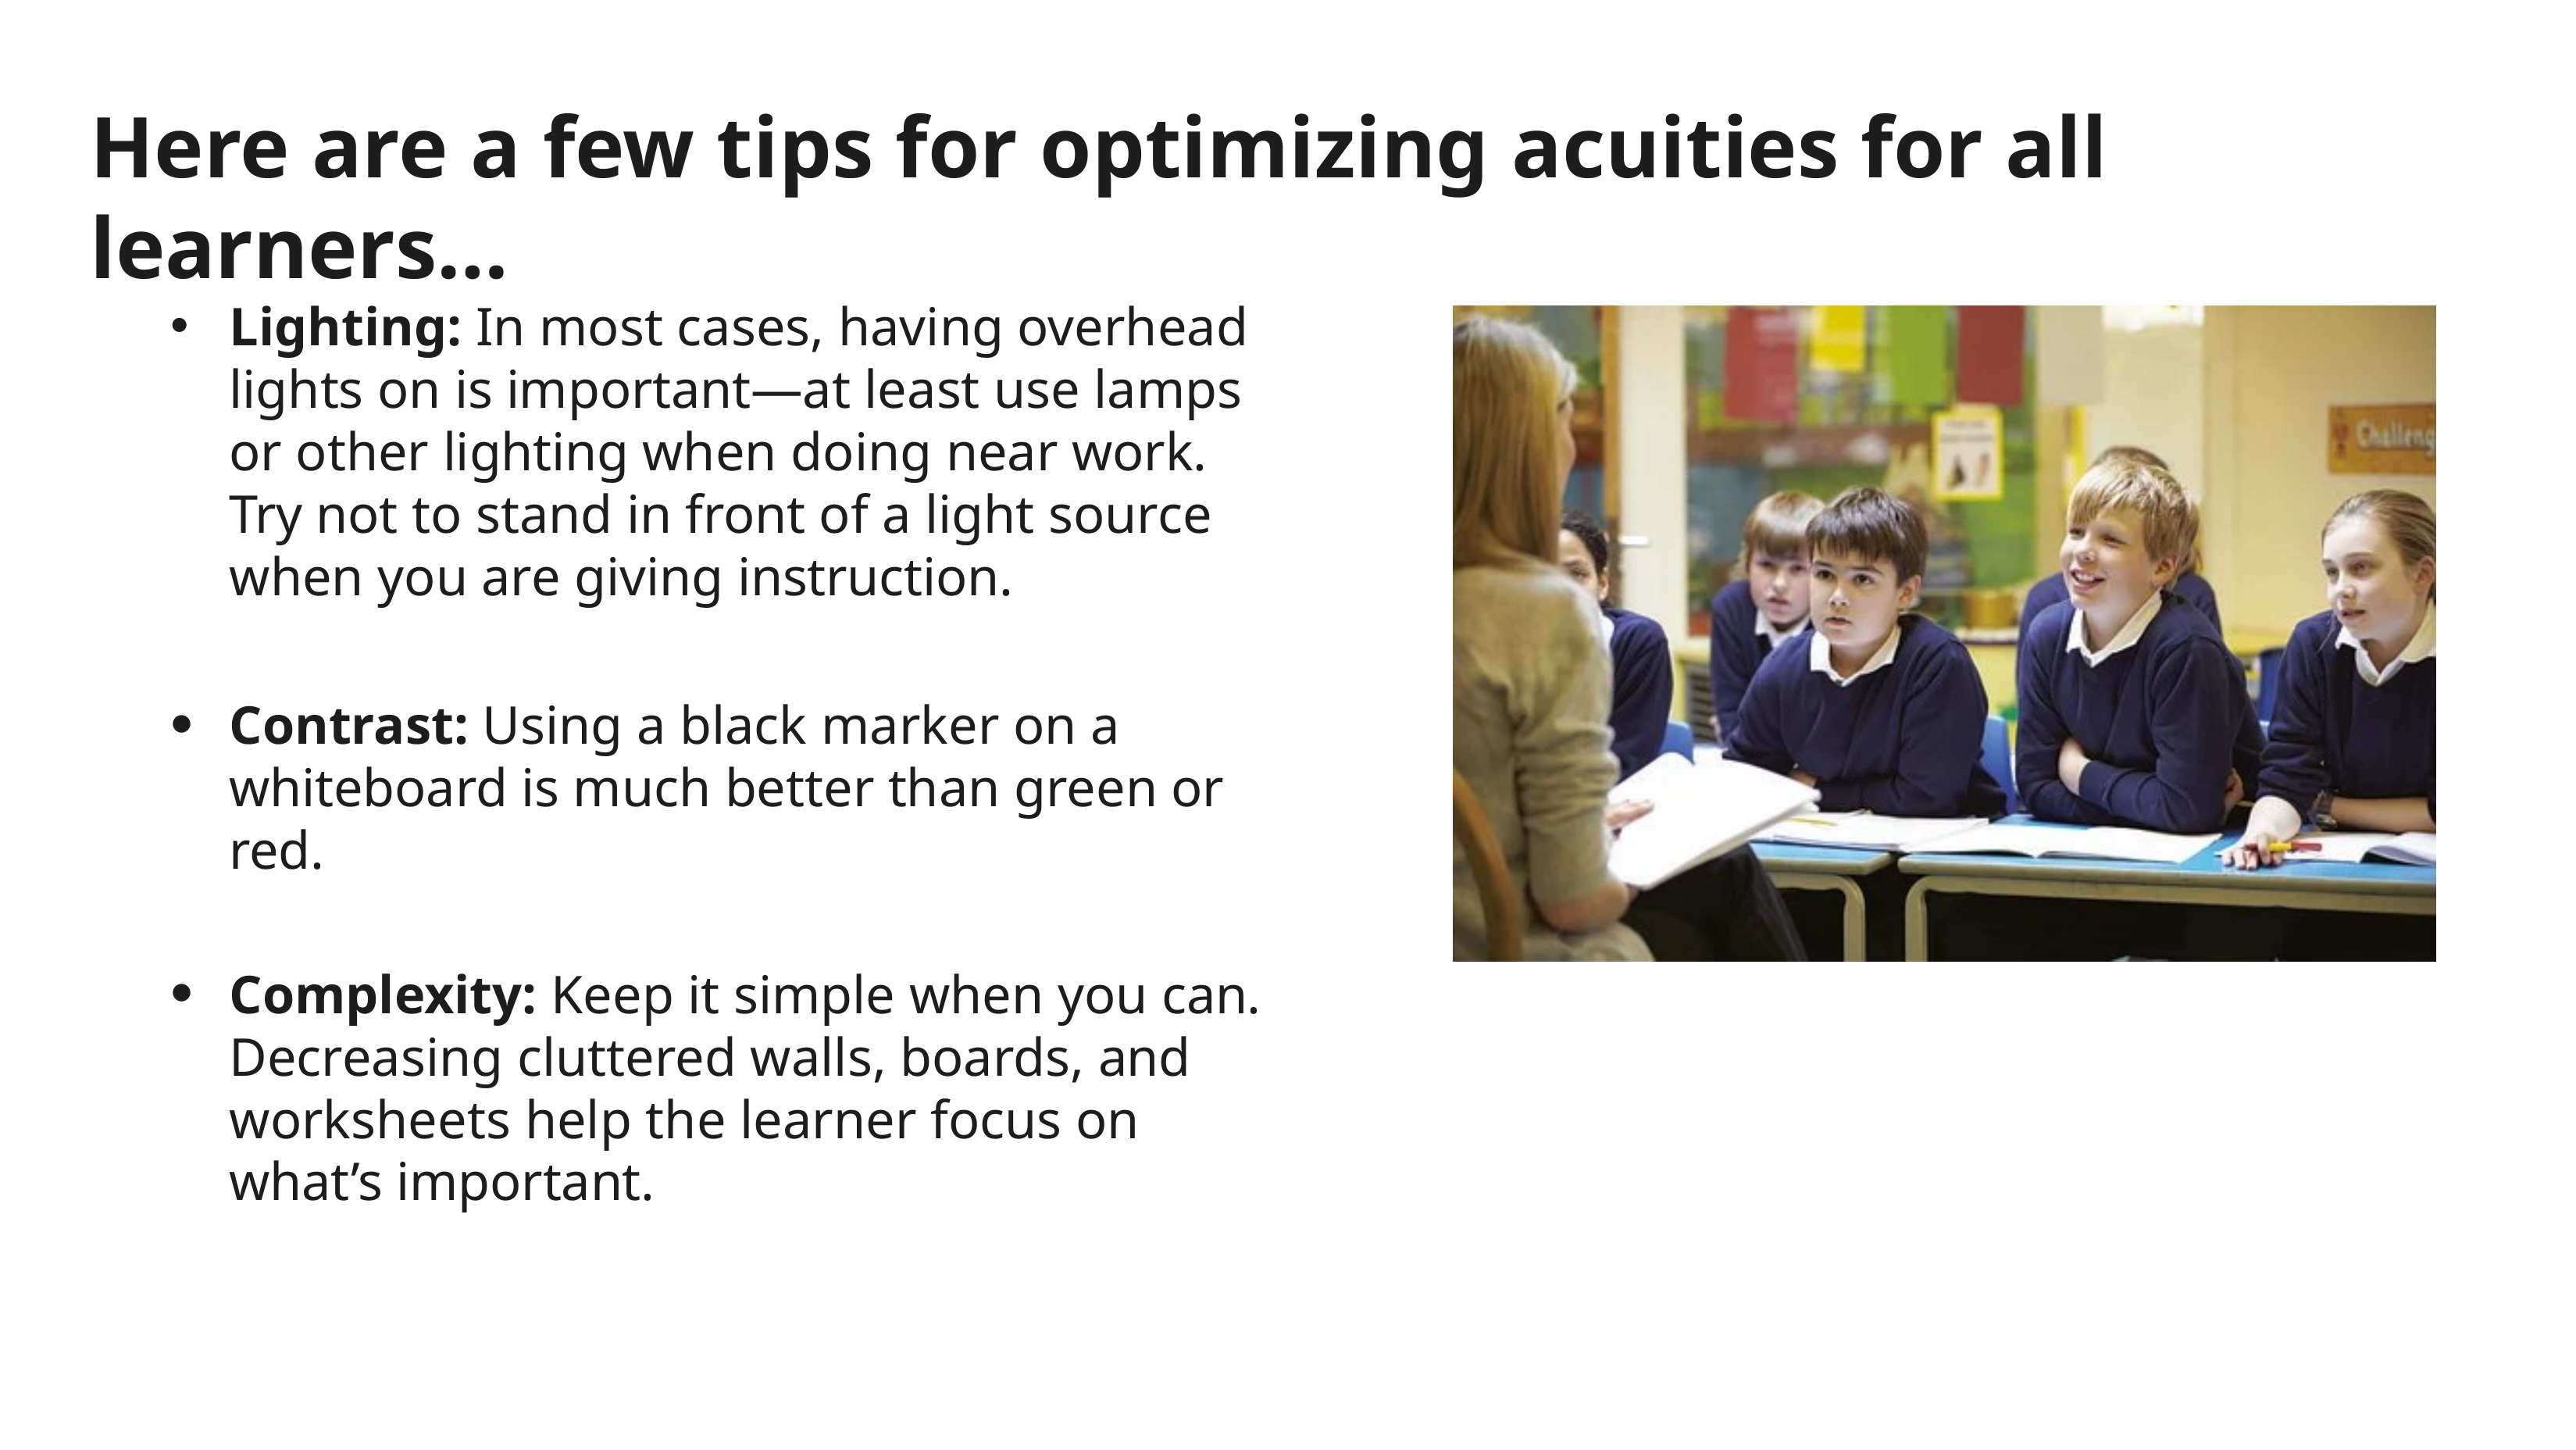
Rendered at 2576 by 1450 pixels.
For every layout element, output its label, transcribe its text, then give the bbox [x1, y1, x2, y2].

picture [1452, 305, 2436, 962]
text_box Lighting: In most cases, having overhead lights on is important—at least use lamps or other lighting when doing near work. Try not to stand in front of a light source when you are giving instruction. Contrast: Using a black marker on a whiteboard is much better than green or red. Complexity: Keep it simple when you can. Decreasing cluttered walls, boards, and worksheets help the learner focus on what’s important. [169, 337, 1288, 1212]
title Here are a few tips for optimizing acuities for all learners… [88, 80, 2453, 337]
